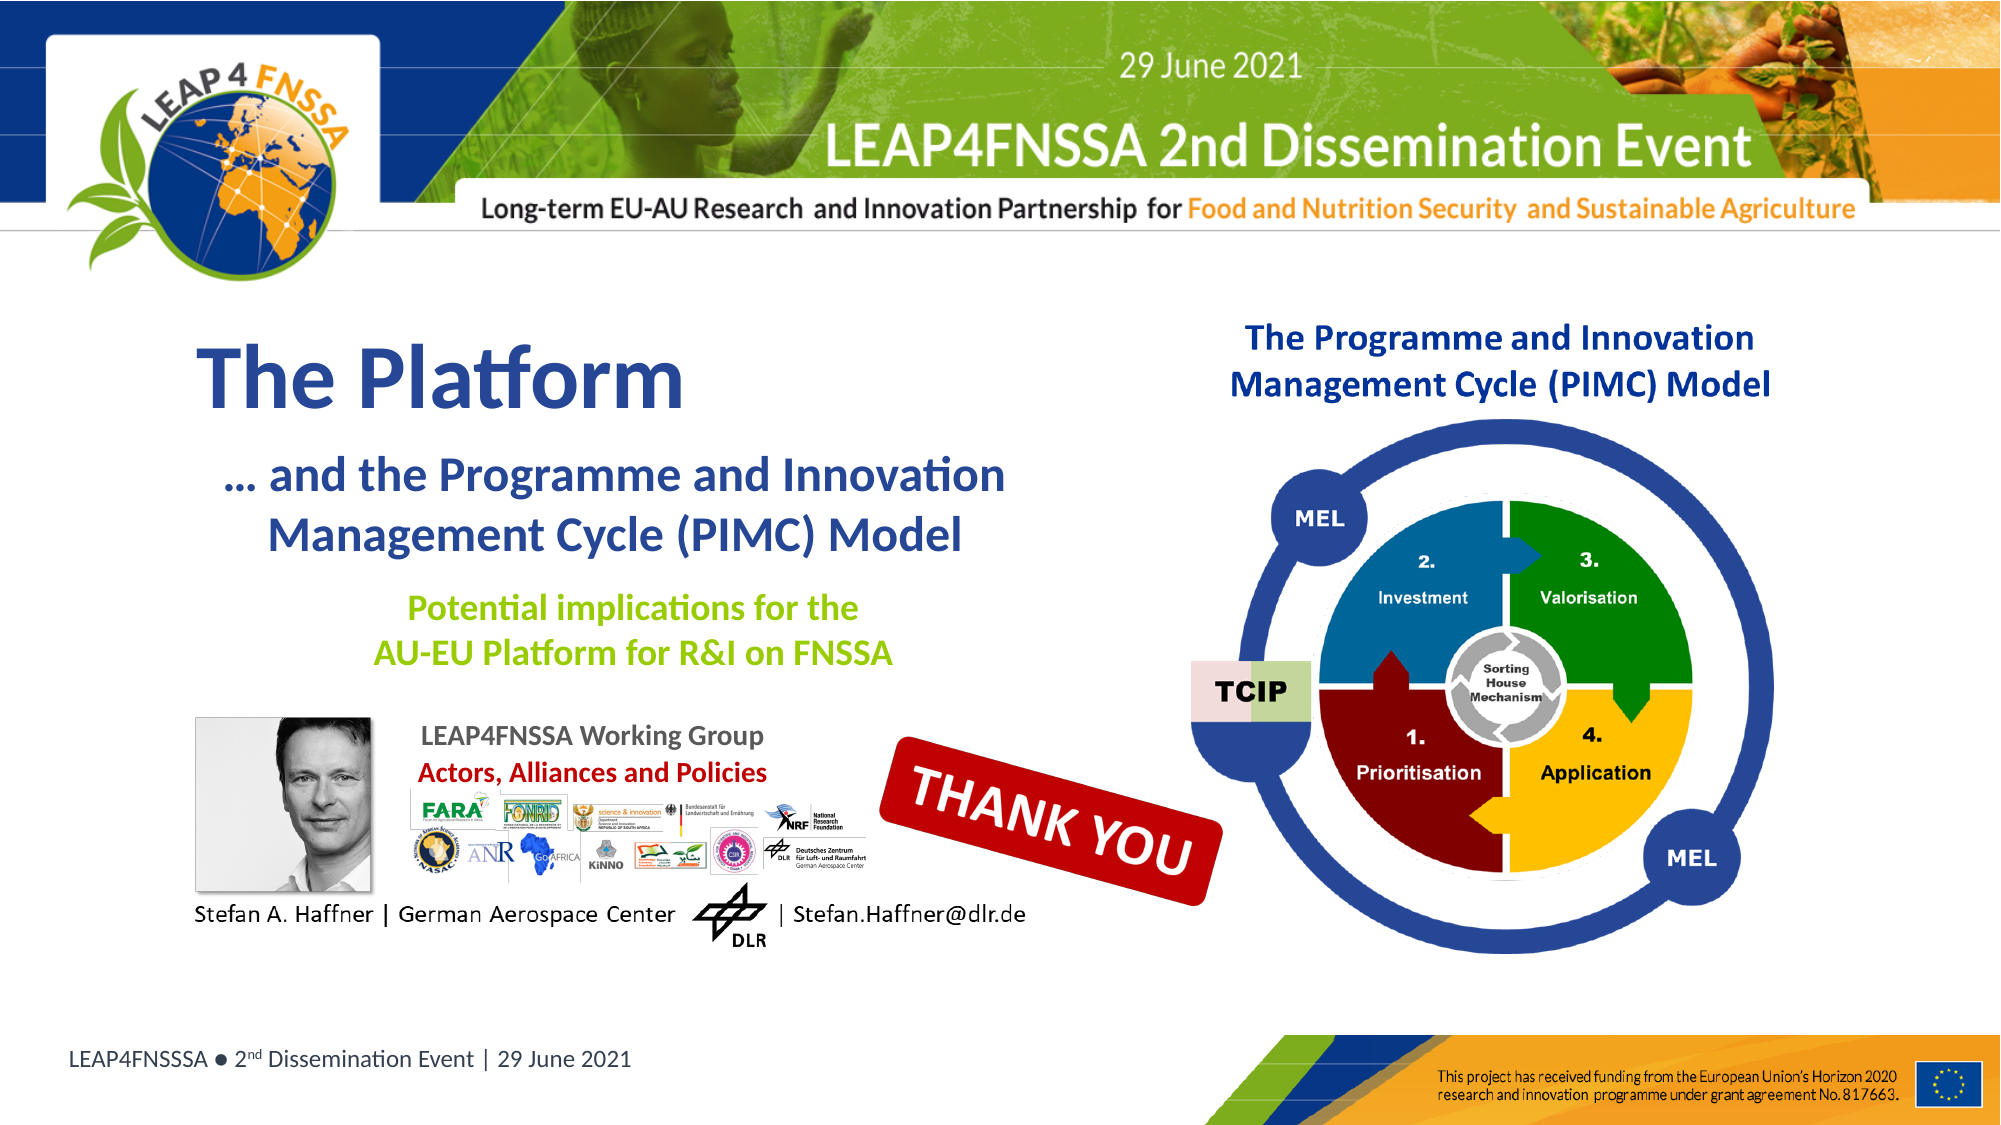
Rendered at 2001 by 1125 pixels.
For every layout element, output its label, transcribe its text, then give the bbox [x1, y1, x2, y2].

picture [178, 715, 1231, 948]
picture [500, 1035, 2000, 1125]
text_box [181, 309, 1090, 682]
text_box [1166, 298, 1840, 972]
text_box LEAP4FNSSSA ● 2nd Dissemination Event | 29 June 2021 [54, 1034, 1307, 1084]
text_box LEAP4FNSSA Working Group Actors, Alliances and Policies [310, 701, 876, 801]
picture [0, 1, 2000, 289]
